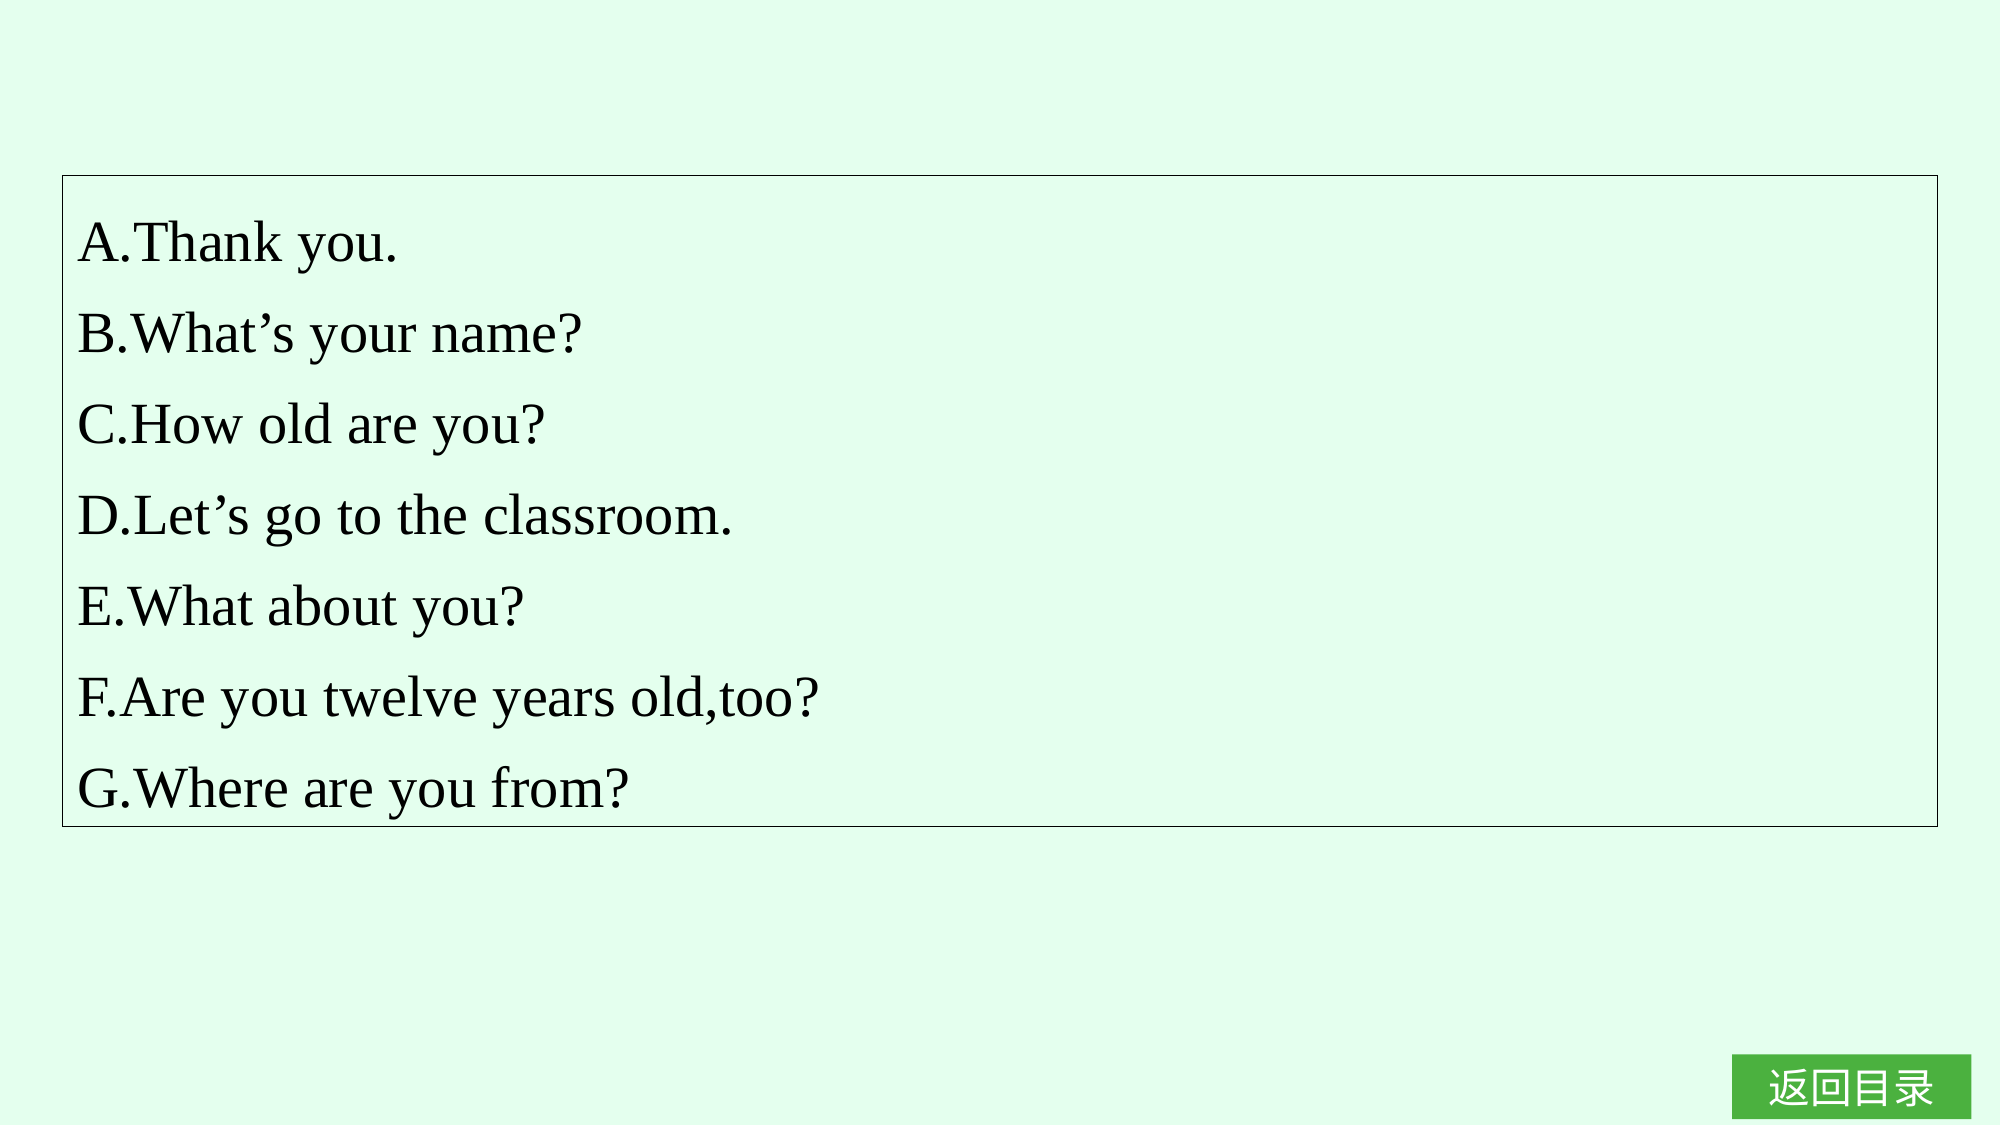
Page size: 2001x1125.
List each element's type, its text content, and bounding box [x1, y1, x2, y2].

text_box A.Thank you. B.What’s your name? C.How old are you? D.Let’s go to the classroom. E.What about you? F.Are you twelve years old,too? G.Where are you from? [62, 175, 1938, 827]
